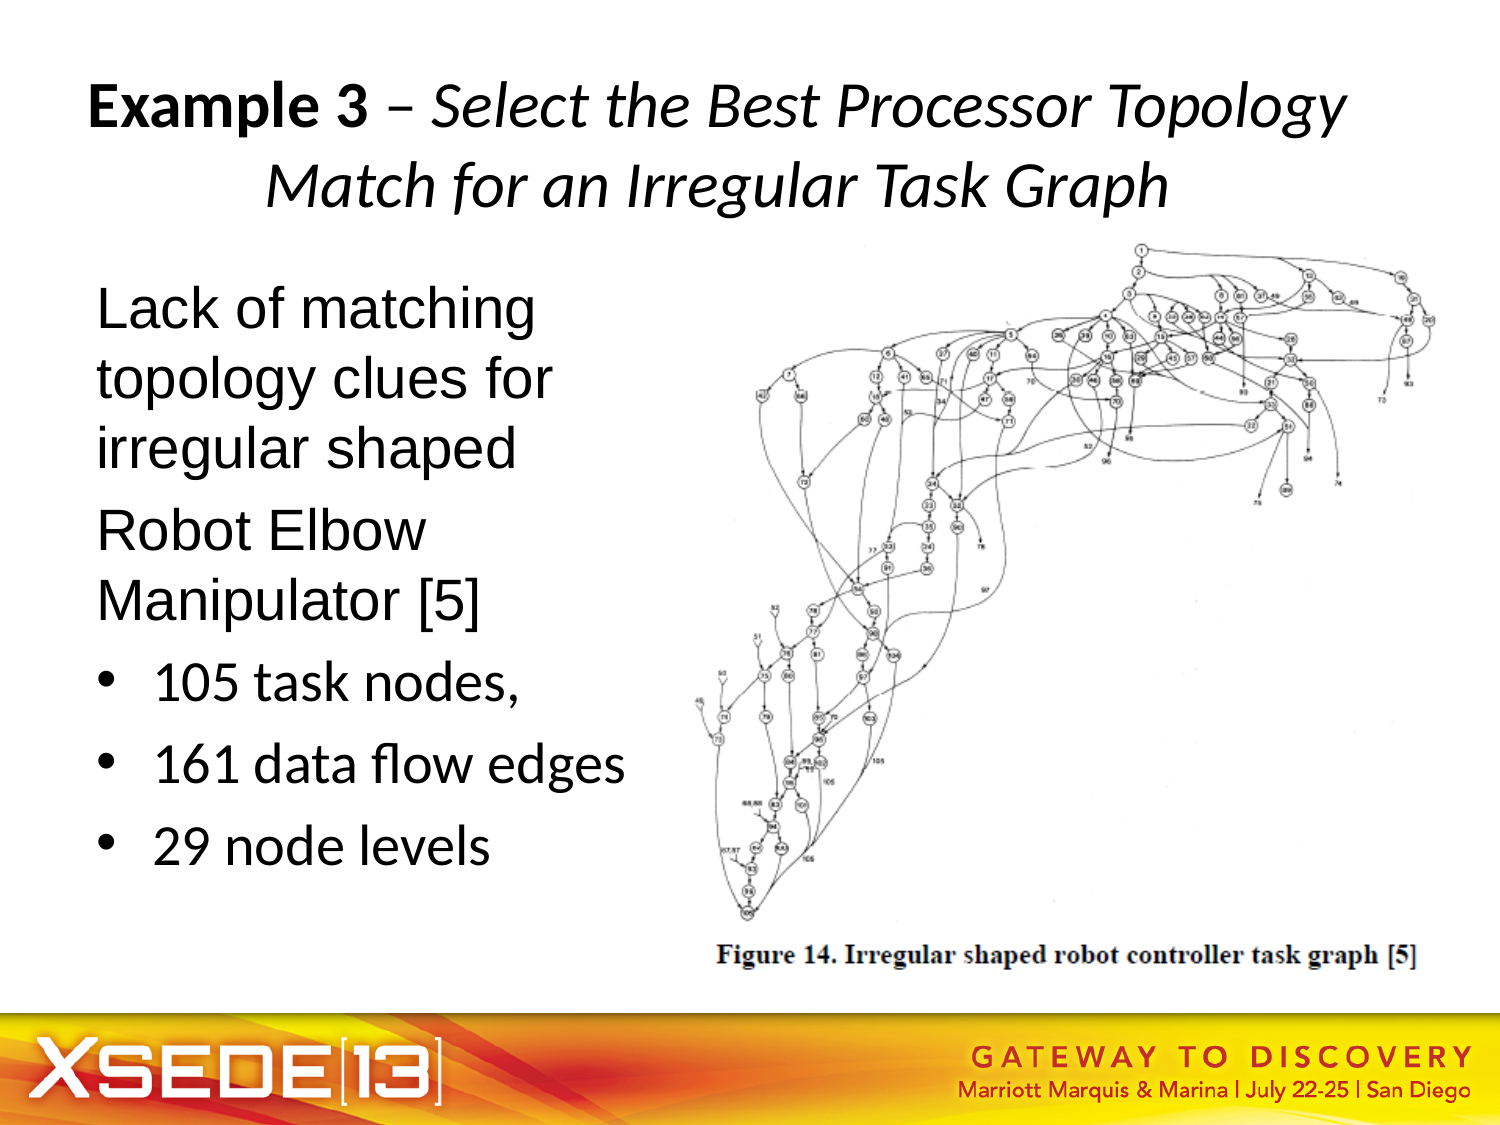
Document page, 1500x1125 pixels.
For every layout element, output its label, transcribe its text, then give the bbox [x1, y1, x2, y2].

text_box Example 3 – Select the Best Processor Topology Match for an Irregular Task Graph [61, 54, 1375, 279]
text_box Lack of matching topology clues for irregular shaped Robot Elbow Manipulator [5] 105 task nodes, 161 data flow edges 29 node levels [81, 262, 666, 952]
picture [0, 230, 1500, 1125]
